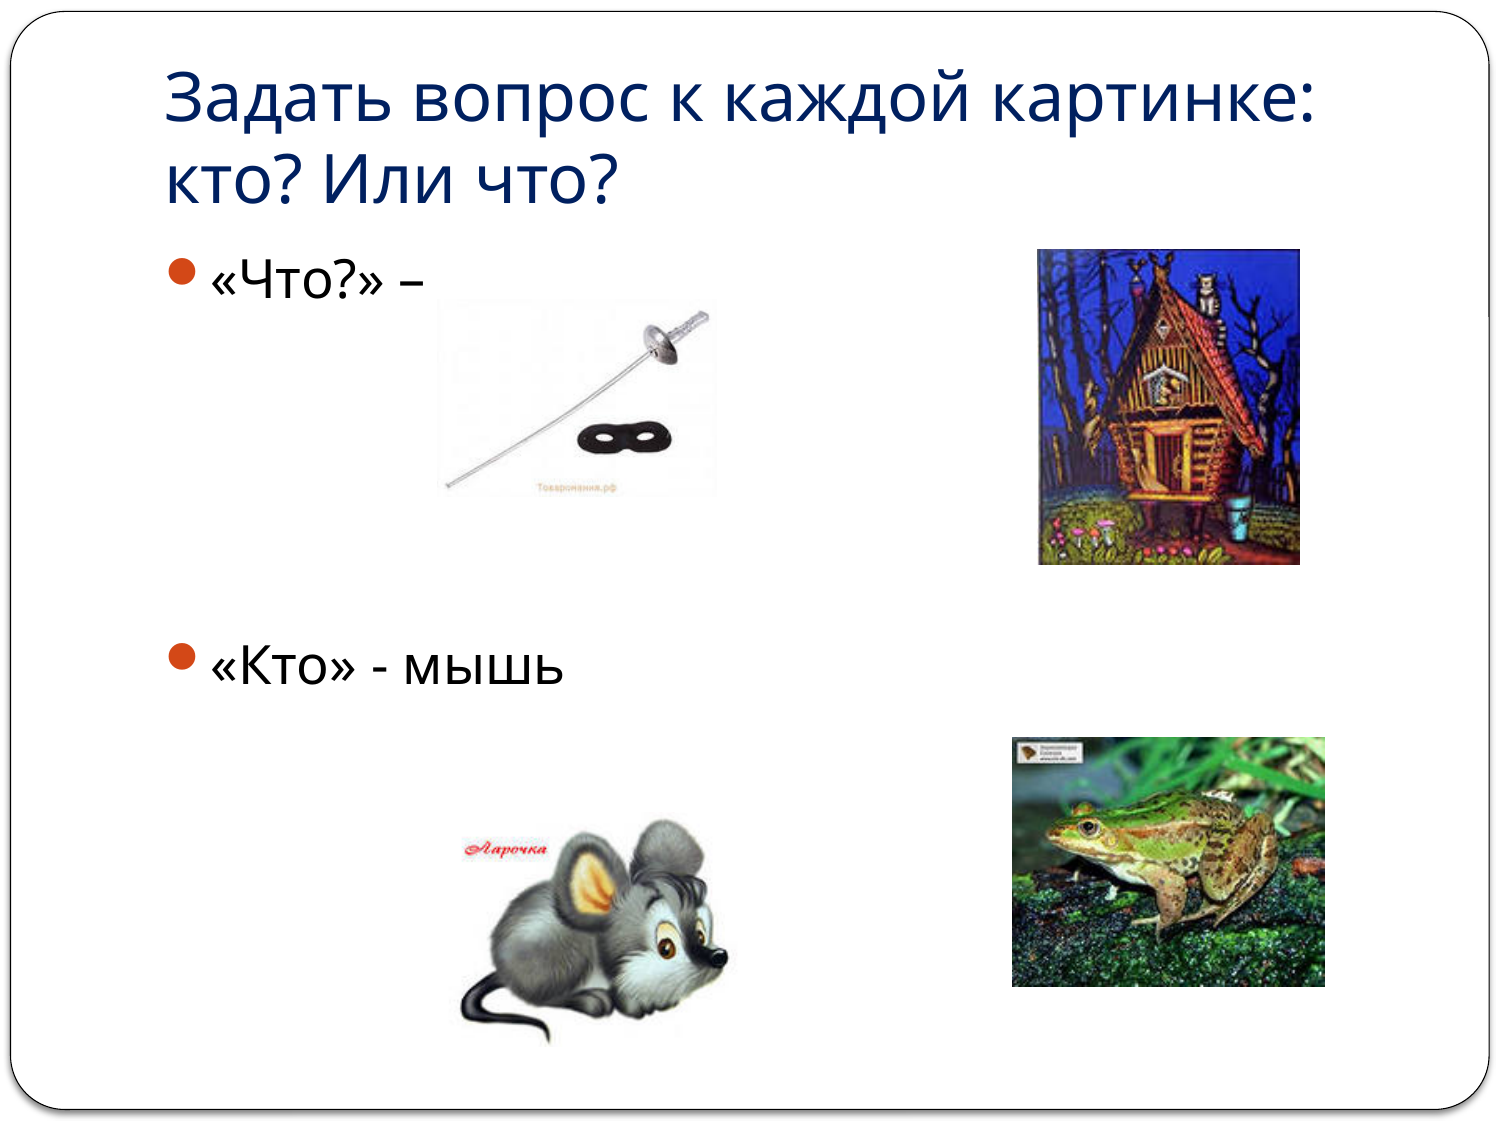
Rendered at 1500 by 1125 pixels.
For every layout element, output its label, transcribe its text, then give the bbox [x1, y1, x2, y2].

list «Что?» – «Кто» - мышь [150, 237, 1425, 988]
picture [1037, 249, 1301, 566]
title Задать вопрос к каждой картинке: кто? Или что? [150, 45, 1425, 233]
picture [1012, 737, 1326, 987]
picture [437, 299, 718, 498]
picture [437, 812, 751, 1048]
